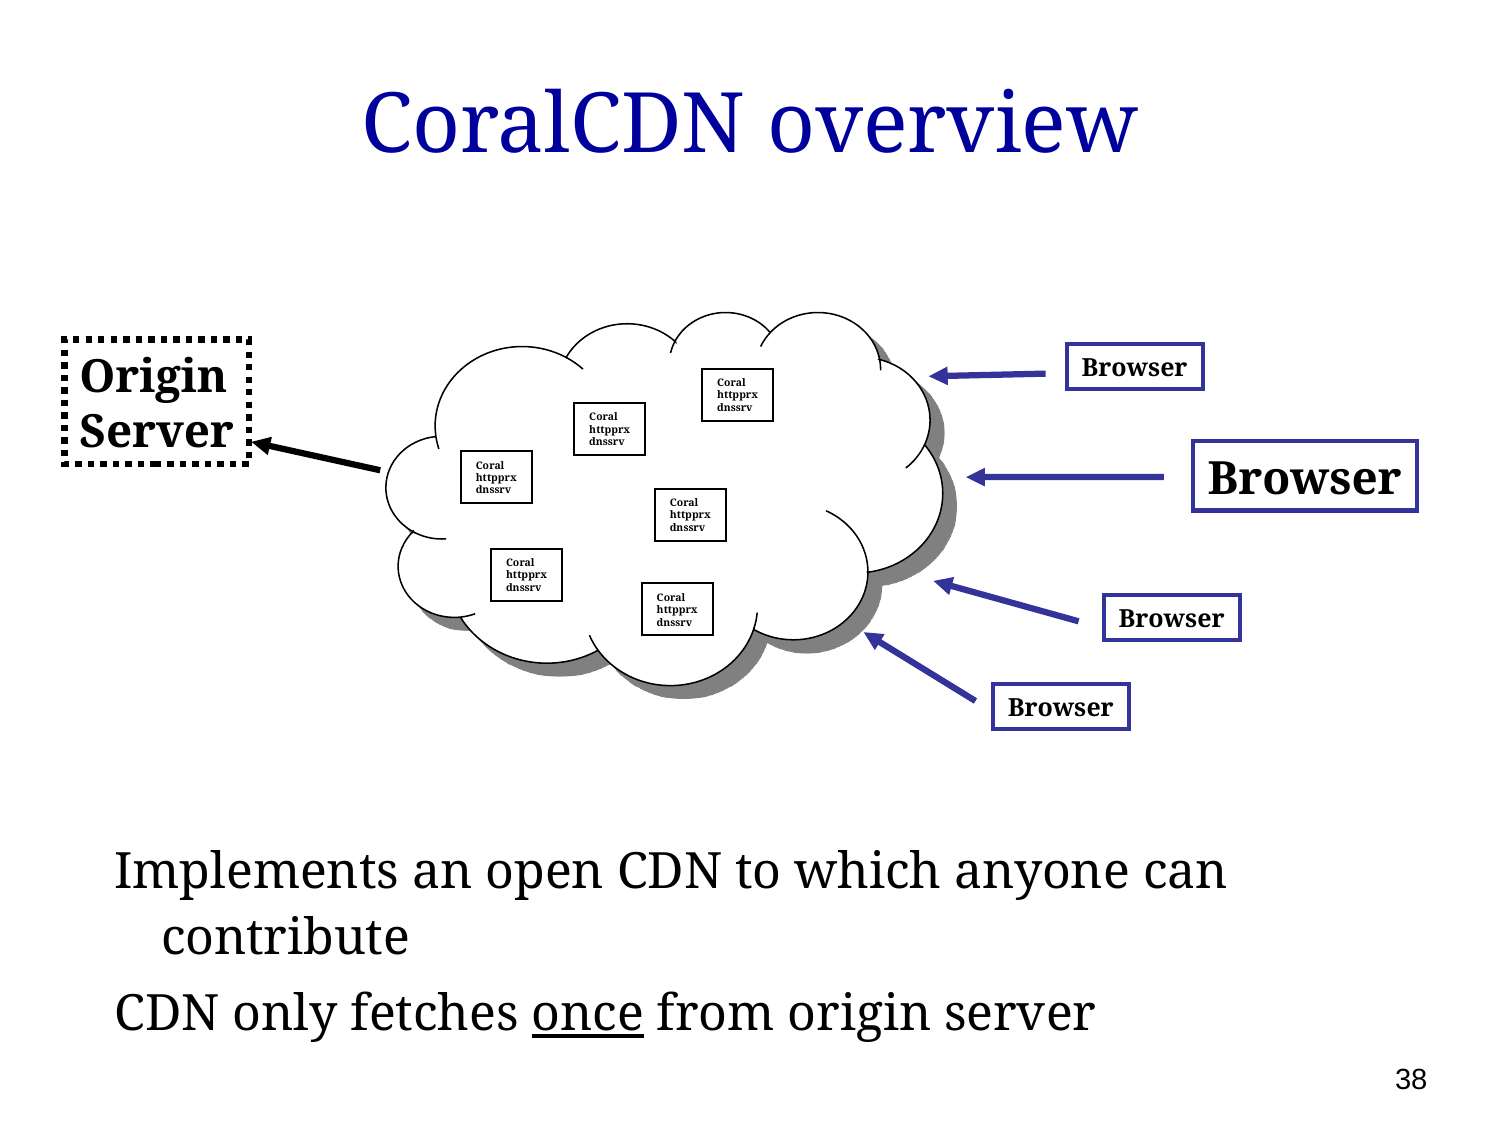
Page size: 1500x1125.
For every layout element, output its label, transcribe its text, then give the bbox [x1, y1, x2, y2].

text_box [385, 312, 943, 686]
text_box Browser [1103, 595, 1240, 640]
text_box Coral httpprx dnssrv [702, 368, 774, 421]
text_box Coral httpprx dnssrv [461, 451, 533, 504]
text_box [863, 632, 976, 702]
text_box [933, 578, 1079, 622]
text_box Origin Server [64, 339, 249, 465]
text_box Browser [1066, 343, 1203, 389]
text_box [966, 470, 1164, 484]
slide_number 38 [1092, 1024, 1443, 1103]
text_box Coral httpprx dnssrv [655, 488, 727, 541]
list Implements an open CDN to which anyone can contribute CDN only fetches once from origin server [99, 824, 1438, 1026]
text_box [928, 369, 1046, 383]
title CoralCDN overview [74, 47, 1426, 191]
text_box Coral httpprx dnssrv [574, 402, 646, 455]
text_box Browser [1192, 440, 1417, 511]
text_box [251, 438, 381, 471]
text_box Coral httpprx dnssrv [491, 548, 563, 601]
text_box Coral httpprx dnssrv [641, 583, 713, 636]
text_box Browser [993, 684, 1129, 730]
